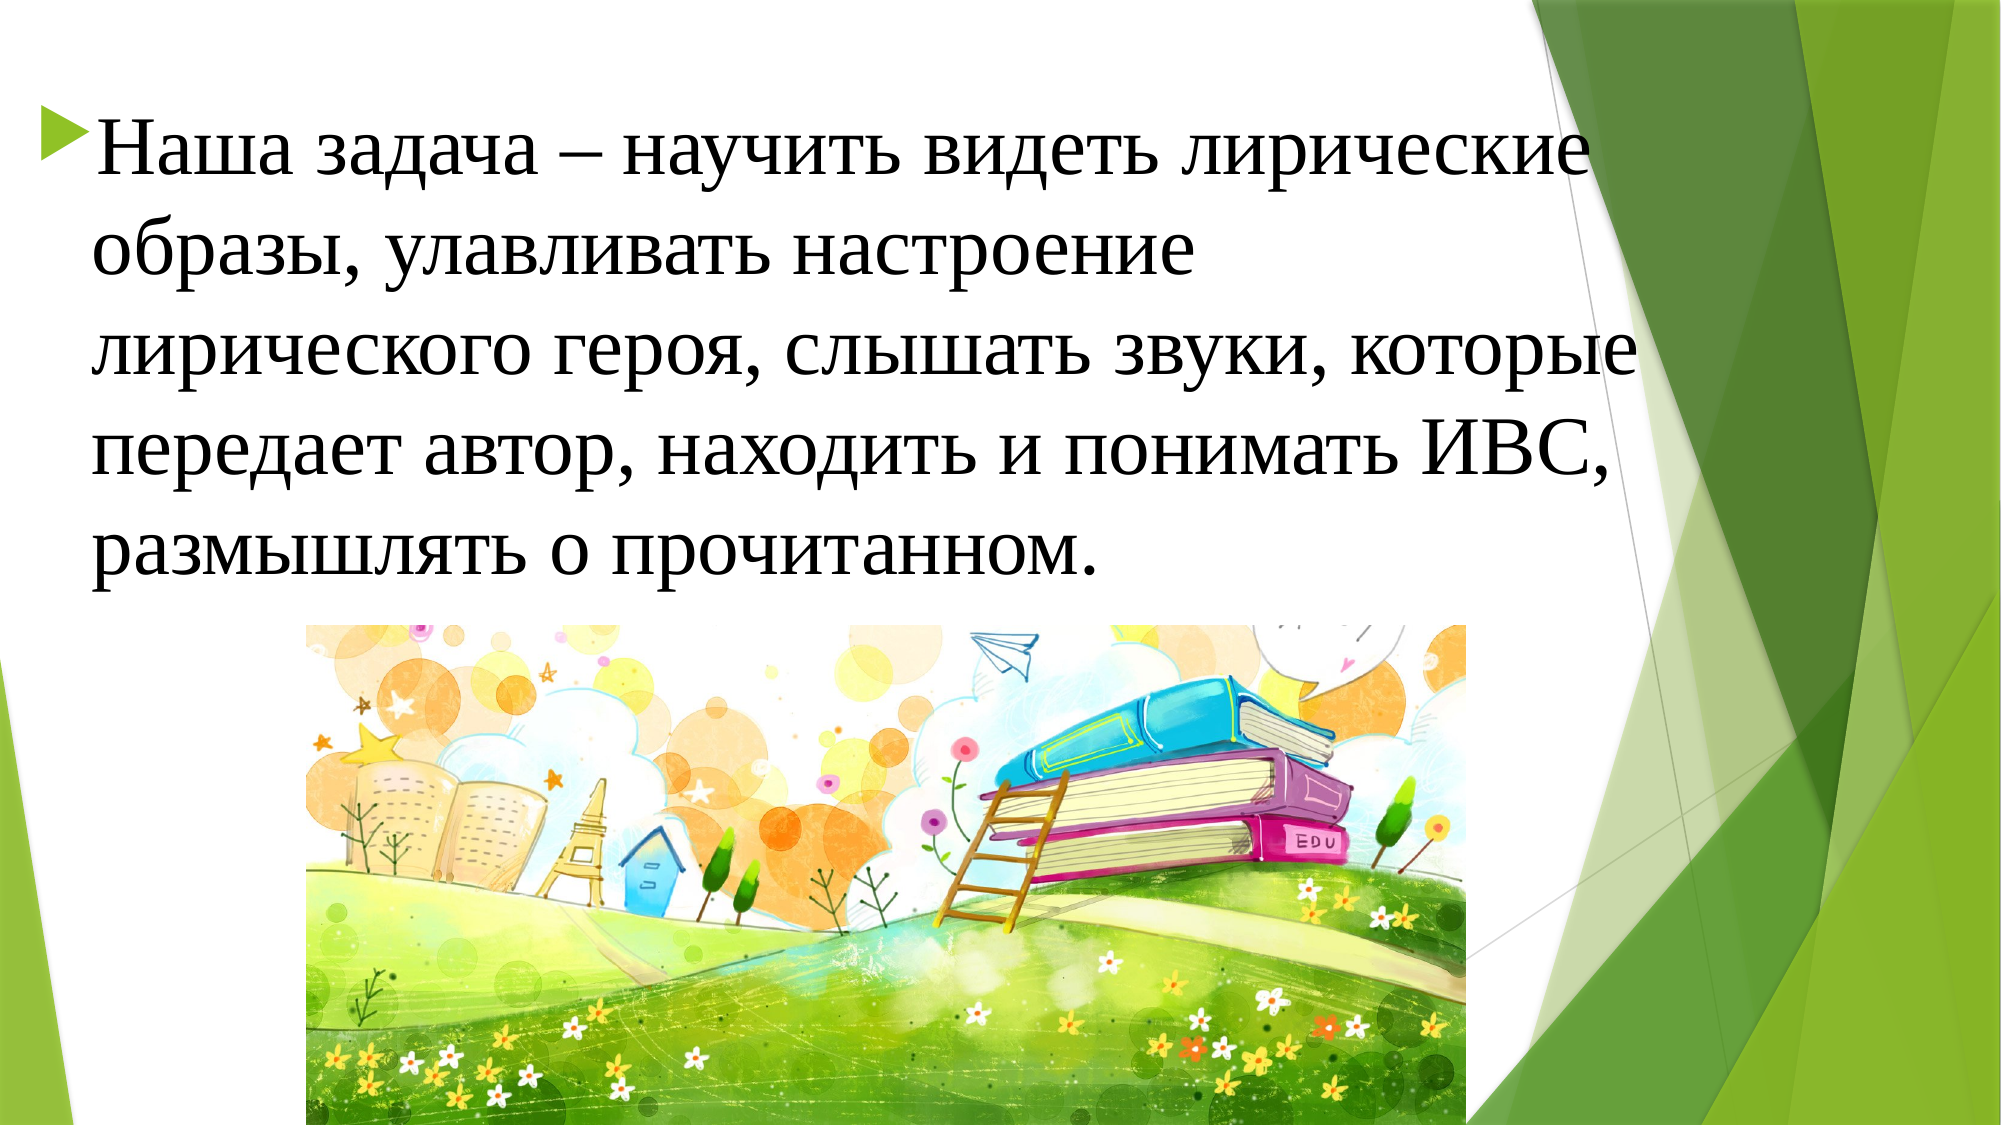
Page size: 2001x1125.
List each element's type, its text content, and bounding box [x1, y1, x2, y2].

picture [305, 625, 1466, 1125]
list Наша задача – научить видеть лирические образы, улавливать настроение лирического героя, слышать звуки, которые передает автор, находить и понимать ИВС, размышлять о прочитанном. [20, 83, 1663, 740]
